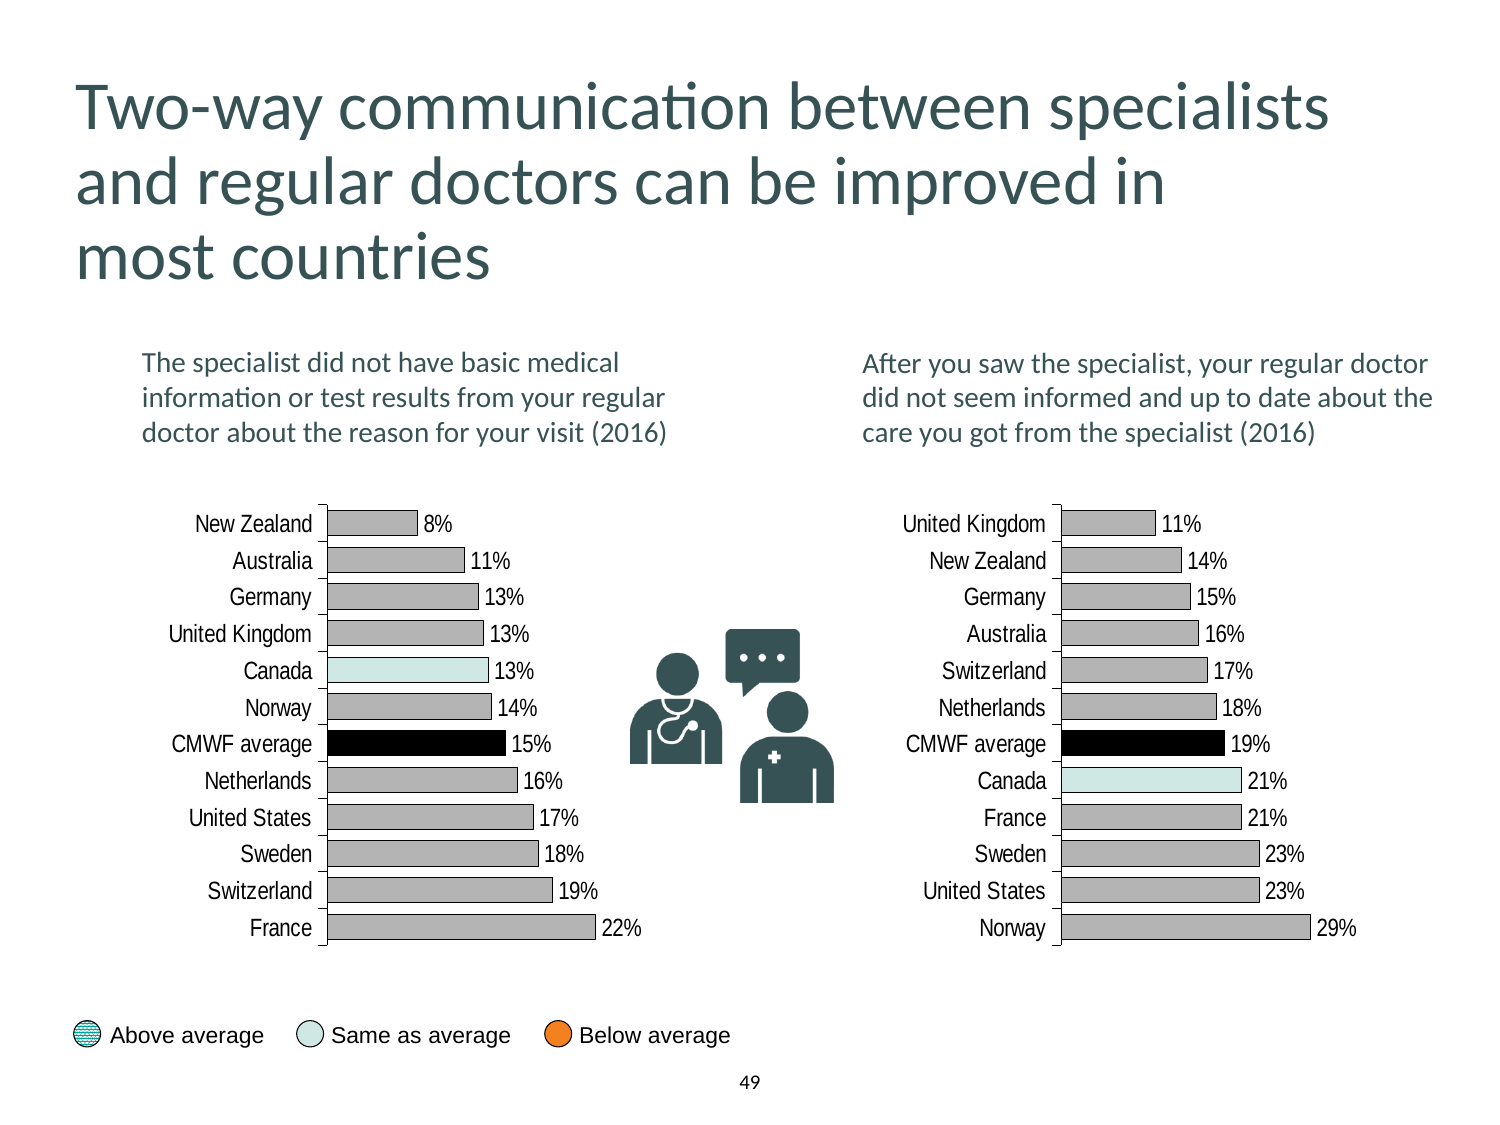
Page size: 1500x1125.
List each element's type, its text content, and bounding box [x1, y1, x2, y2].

text_box After you saw the specialist, your regular doctor did not seem informed and up to date about the care you got from the specialist (2016) [844, 326, 1471, 467]
picture [630, 629, 835, 803]
text_box The specialist did not have basic medical information or test results from your regular doctor about the reason for your visit (2016) [124, 325, 715, 467]
chart [113, 441, 693, 965]
chart [847, 441, 1427, 965]
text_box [73, 1012, 784, 1057]
title Two-way communication between specialists and regular doctors can be improved in most countries [60, 60, 1471, 304]
